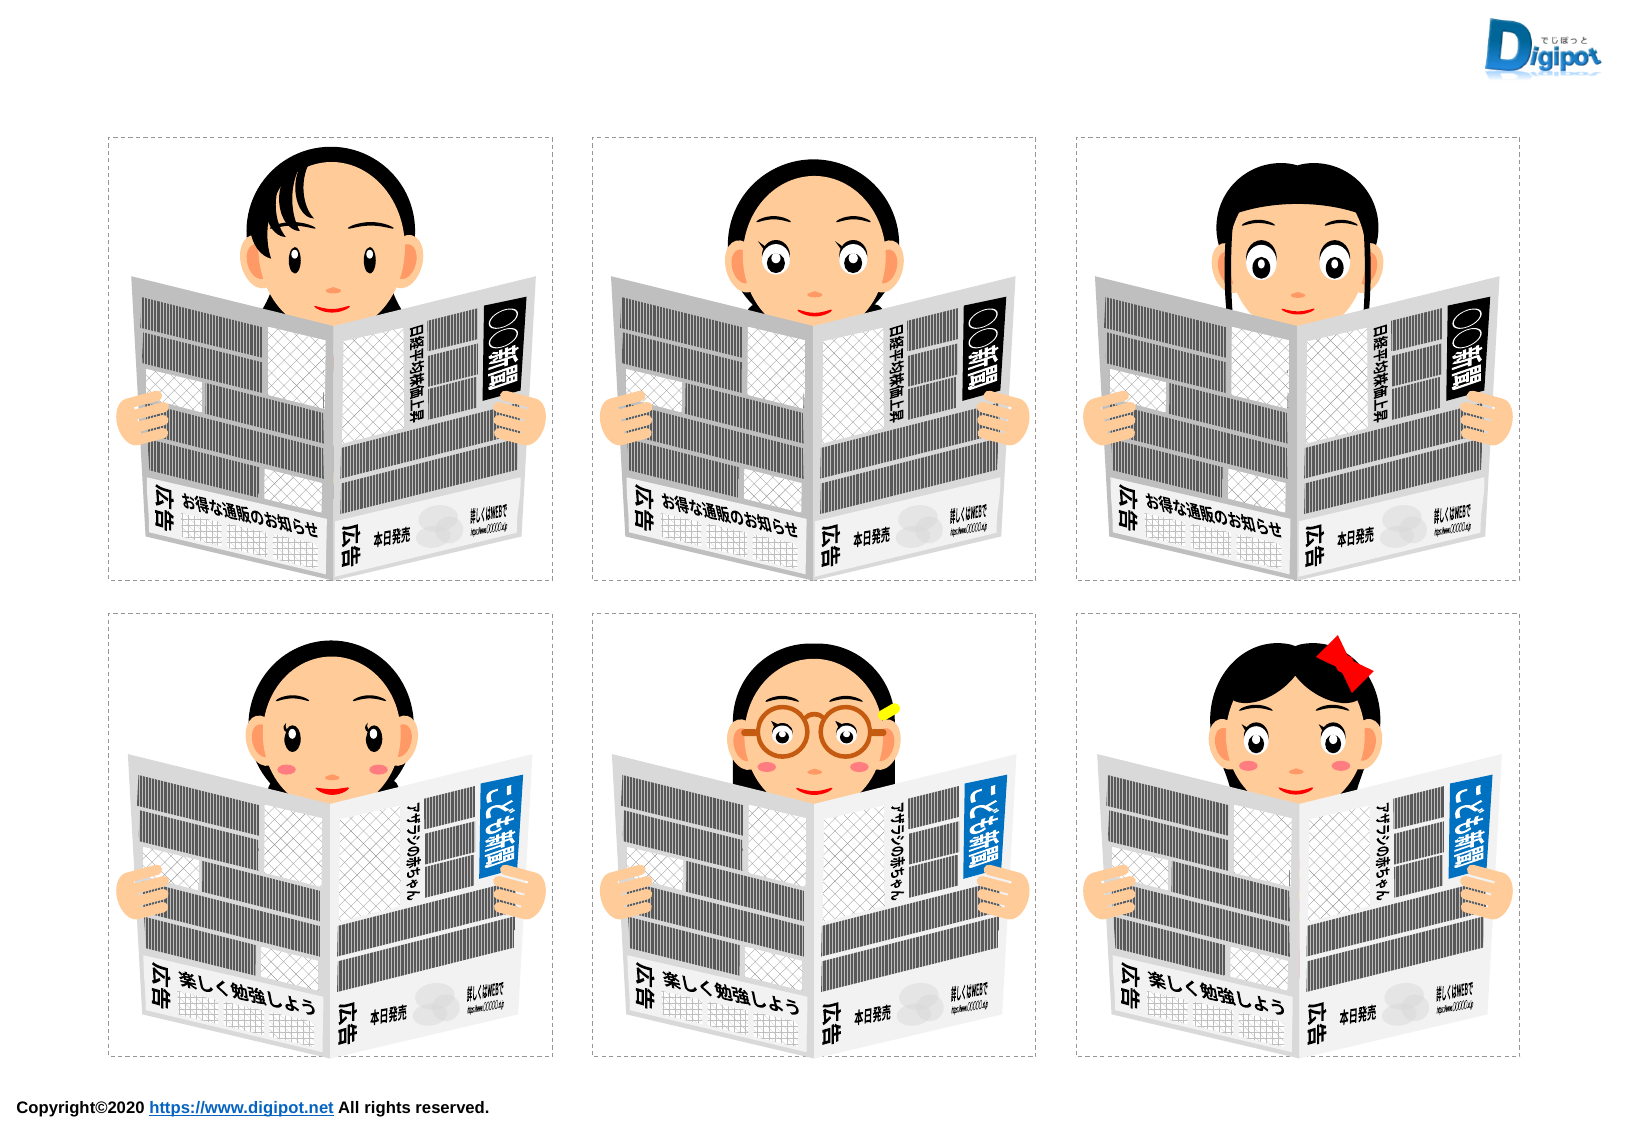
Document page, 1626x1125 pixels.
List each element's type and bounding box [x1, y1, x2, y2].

text_box [116, 640, 546, 1059]
text_box [1083, 163, 1513, 581]
picture [1485, 18, 1602, 82]
text_box [1083, 638, 1513, 1059]
text_box [116, 146, 546, 581]
text_box [600, 159, 1030, 581]
text_box [600, 643, 1030, 1059]
